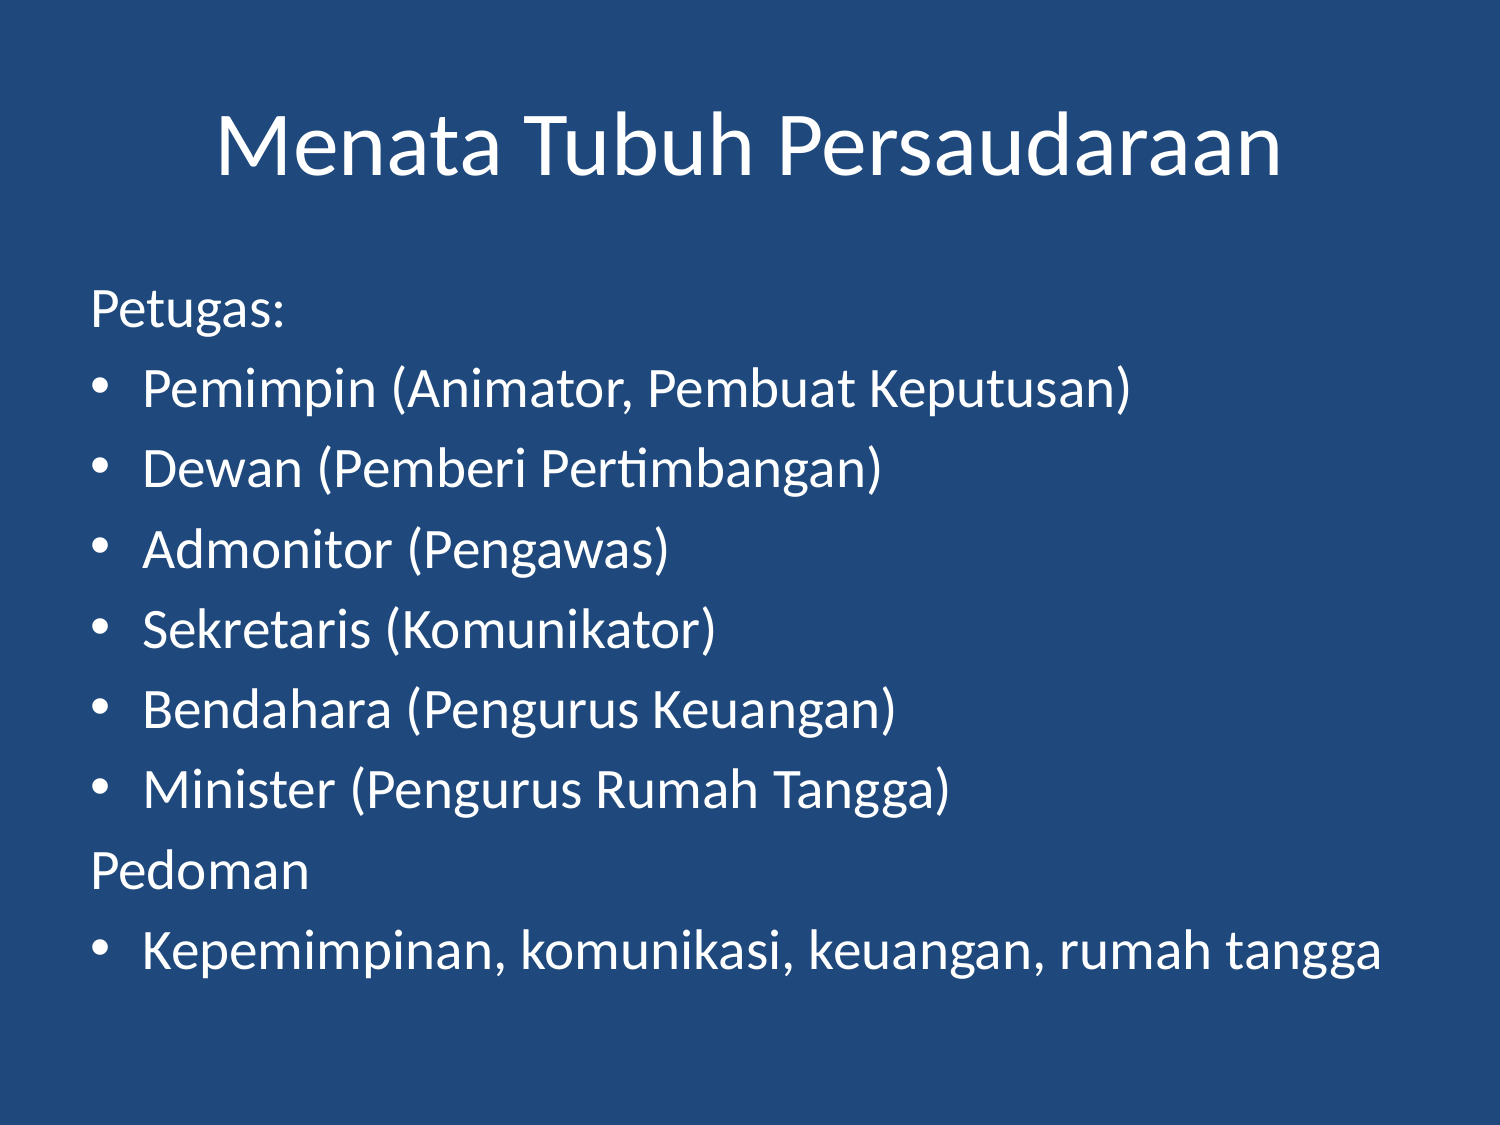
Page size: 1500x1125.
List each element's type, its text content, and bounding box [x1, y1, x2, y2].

title Menata Tubuh Persaudaraan [75, 45, 1425, 233]
list Petugas: Pemimpin (Animator, Pembuat Keputusan) Dewan (Pemberi Pertimbangan) Admonitor (Pengawas) Sekretaris (Komunikator) Bendahara (Pengurus Keuangan) Minister (Pengurus Rumah Tangga) Pedoman Kepemimpinan, komunikasi, keuangan, rumah tangga [75, 262, 1425, 1005]
